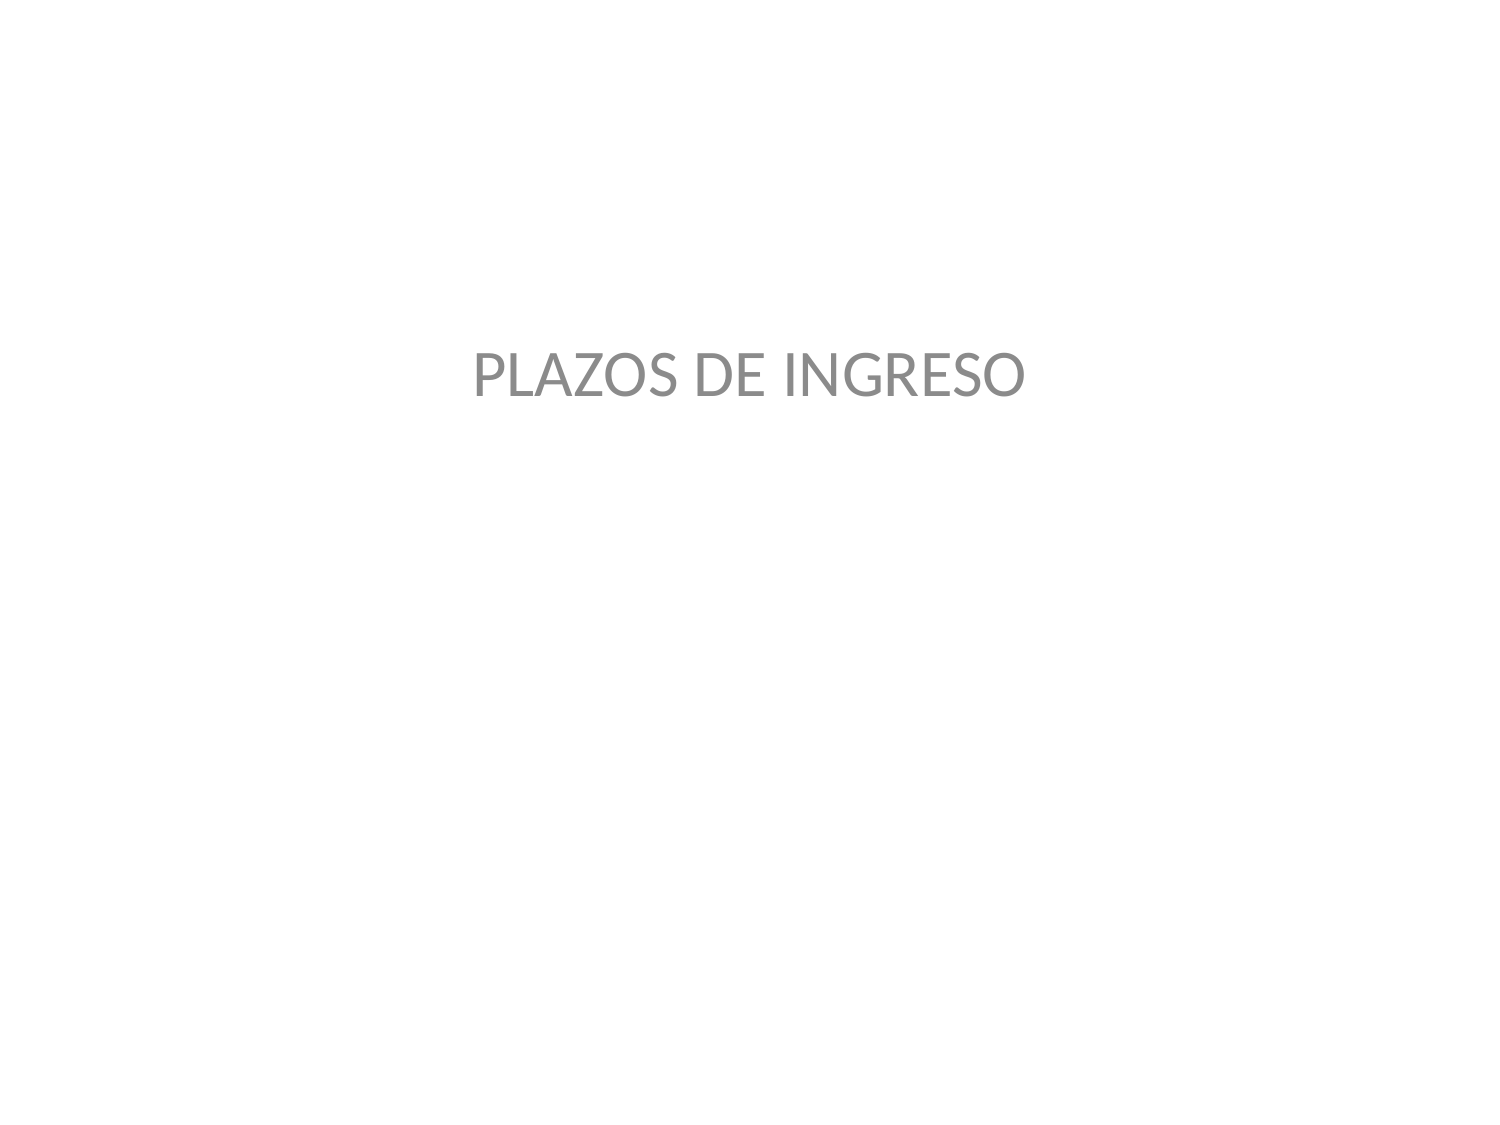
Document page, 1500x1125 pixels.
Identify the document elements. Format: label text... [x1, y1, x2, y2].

subtitle PLAZOS DE INGRESO [225, 42, 1275, 925]
